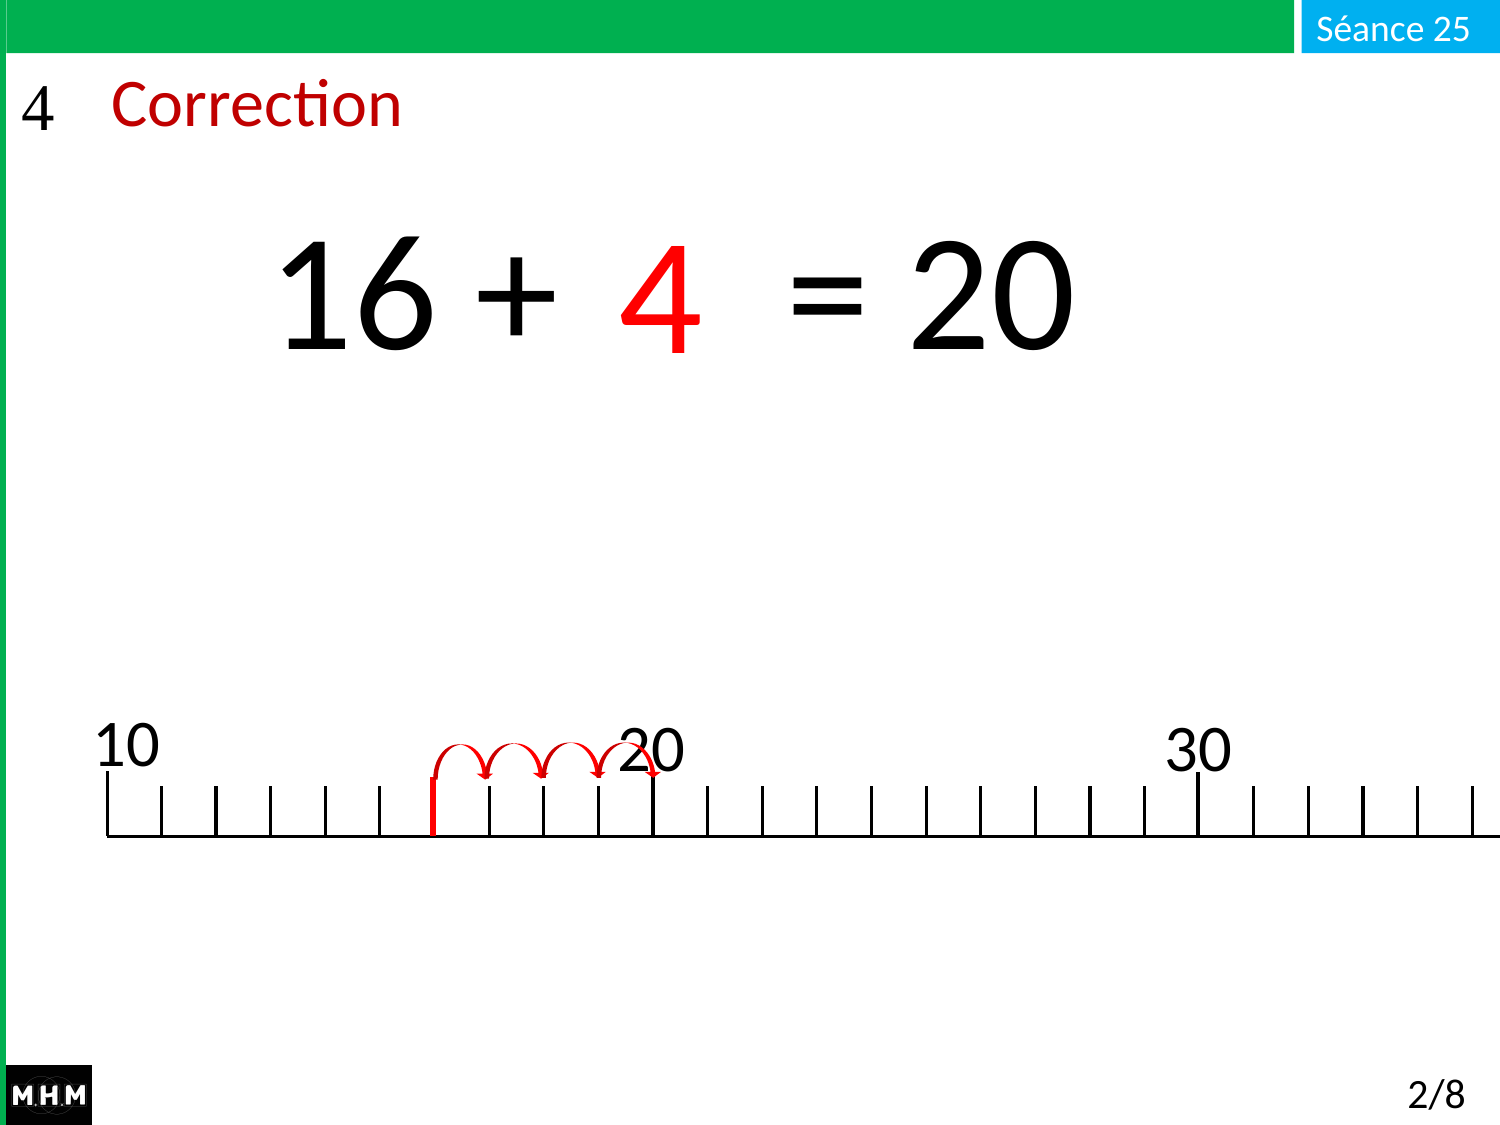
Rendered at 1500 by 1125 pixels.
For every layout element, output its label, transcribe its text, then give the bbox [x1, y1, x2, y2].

list 2/8 [1373, 1064, 1500, 1125]
title Correction [96, 60, 1391, 150]
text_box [77, 692, 1500, 838]
text_box 16 + … = 20 [215, 175, 1151, 391]
picture [6, 1065, 92, 1125]
text_box 4 [553, 179, 768, 395]
